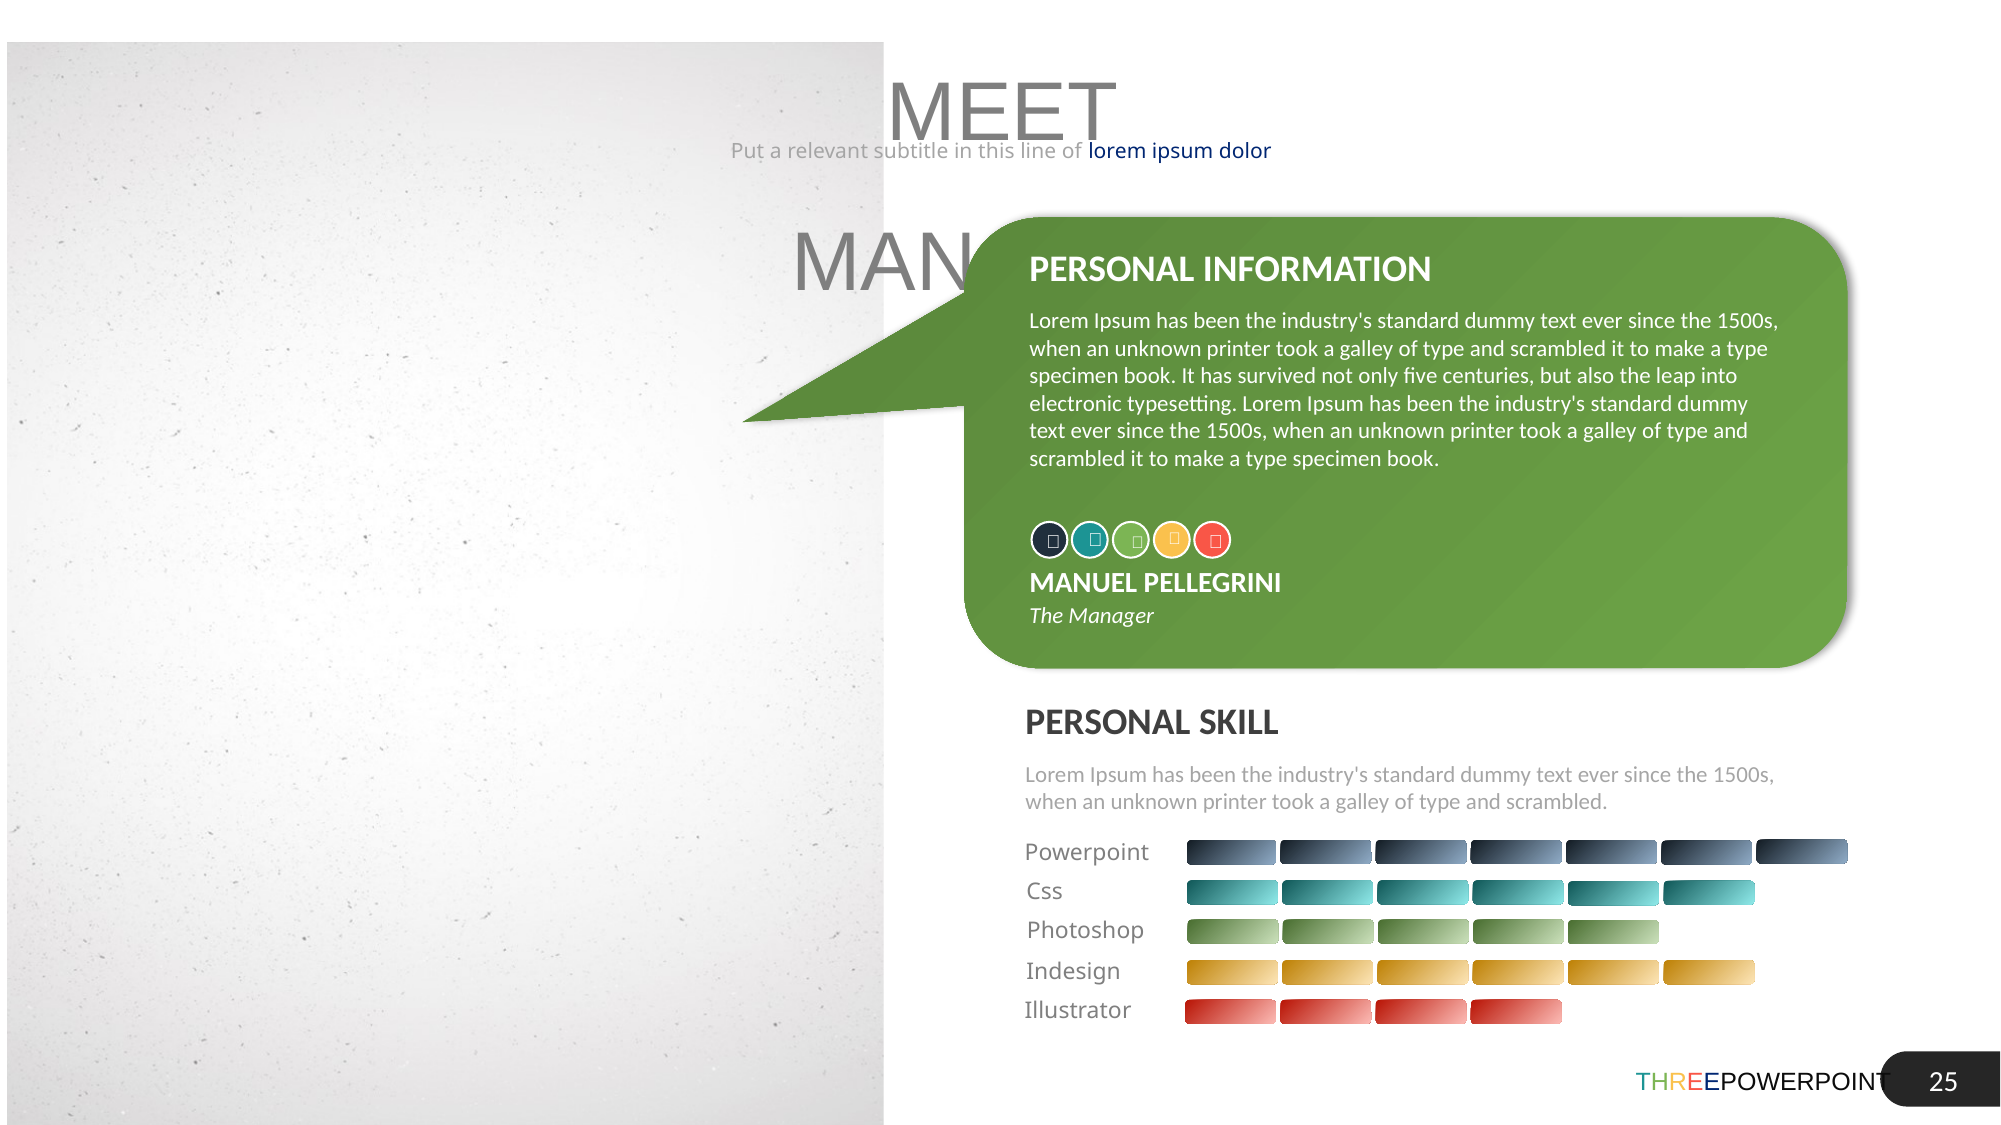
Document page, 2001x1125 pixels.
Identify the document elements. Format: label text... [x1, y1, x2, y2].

text_box Illustrator [1009, 988, 1181, 1032]
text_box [1186, 839, 1848, 865]
text_box Indesign [1011, 948, 1183, 992]
text_box PERSONAL SKILL Lorem Ipsum has been the industry's standard dummy text ever since the 1500s, when an unknown printer took a galley of type and scrambled. [1010, 689, 1848, 820]
text_box ‹#› [1913, 1055, 1974, 1106]
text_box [1186, 880, 1755, 906]
text_box Css [1011, 868, 1183, 907]
text_box PERSONAL INFORMATION Lorem Ipsum has been the industry's standard dummy text ever since the 1500s, when an unknown printer took a galley of type and scrambled it to make a type specimen book. It has survived not only five centuries, but also the leap into electronic typesetting. Lorem Ipsum has been the industry's standard dummy text ever since the 1500s, when an unknown printer took a galley of type and scrambled it to make a type specimen book. MANUEL PELLEGRINI The Manager [1014, 236, 1800, 559]
text_box Put a relevant subtitle in this line of lorem ipsum dolor [888, 118, 1290, 182]
text_box Photoshop [1011, 907, 1183, 948]
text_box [1185, 999, 1562, 1024]
text_box Powerpoint [1009, 830, 1181, 873]
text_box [1187, 919, 1659, 945]
text_box MEET MANAGER [663, 0, 1340, 154]
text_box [1031, 519, 1231, 560]
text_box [1186, 960, 1755, 985]
text_box [888, 217, 1848, 669]
picture [6, 41, 884, 1125]
